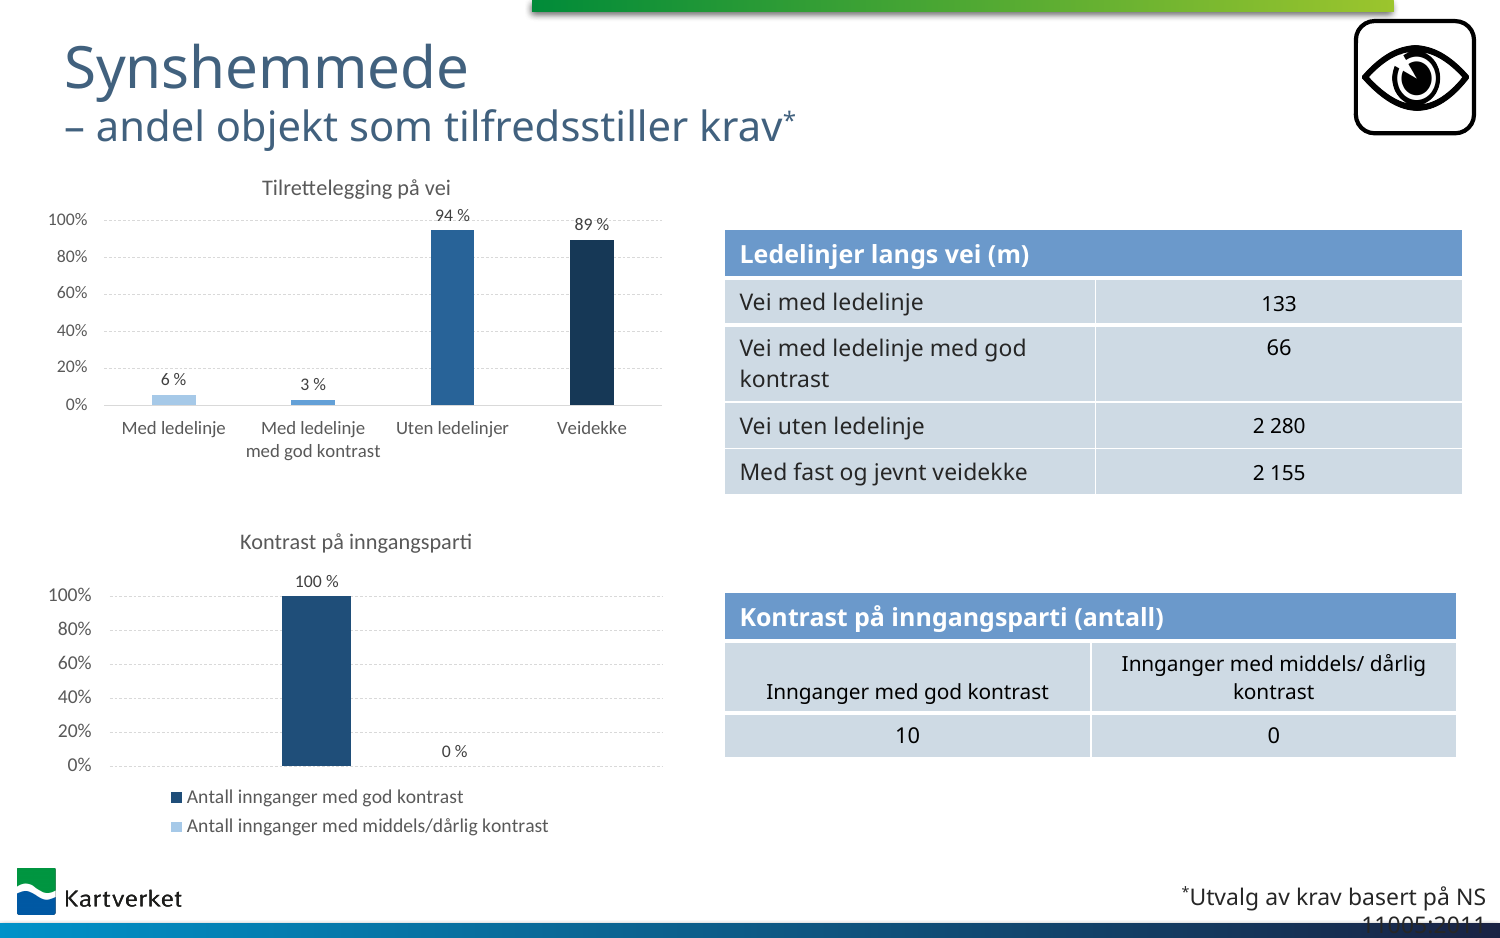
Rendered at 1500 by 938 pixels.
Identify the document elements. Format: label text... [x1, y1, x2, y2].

text_box Synshemmede – andel objekt som tilfredsstiller krav* [49, 24, 1431, 158]
table_cell 2 155 [1096, 449, 1462, 494]
picture [41, 166, 673, 492]
table_cell Vei uten ledelinje [725, 403, 1095, 448]
table_cell Innganger med middels/ dårlig kontrast [1092, 643, 1456, 711]
table_cell Med fast og jevnt veidekke [725, 449, 1095, 494]
table_header Kontrast på inngangsparti (antall) [725, 593, 1456, 639]
table_cell 10 [725, 715, 1090, 757]
table_cell 66 [1096, 327, 1462, 401]
table_header Ledelinjer langs vei (m) [725, 230, 1462, 276]
table_cell 0 [1092, 715, 1456, 757]
table_cell 2 280 [1096, 403, 1462, 448]
table_cell Vei med ledelinje [725, 280, 1095, 323]
table_cell Innganger med god kontrast [725, 643, 1090, 711]
table_cell 133 [1096, 280, 1462, 323]
text_box *Utvalg av krav basert på NS 11005:2011 [1068, 873, 1500, 938]
picture [41, 520, 673, 846]
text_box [1355, 20, 1475, 134]
table_cell Vei med ledelinje med god kontrast [725, 327, 1095, 401]
